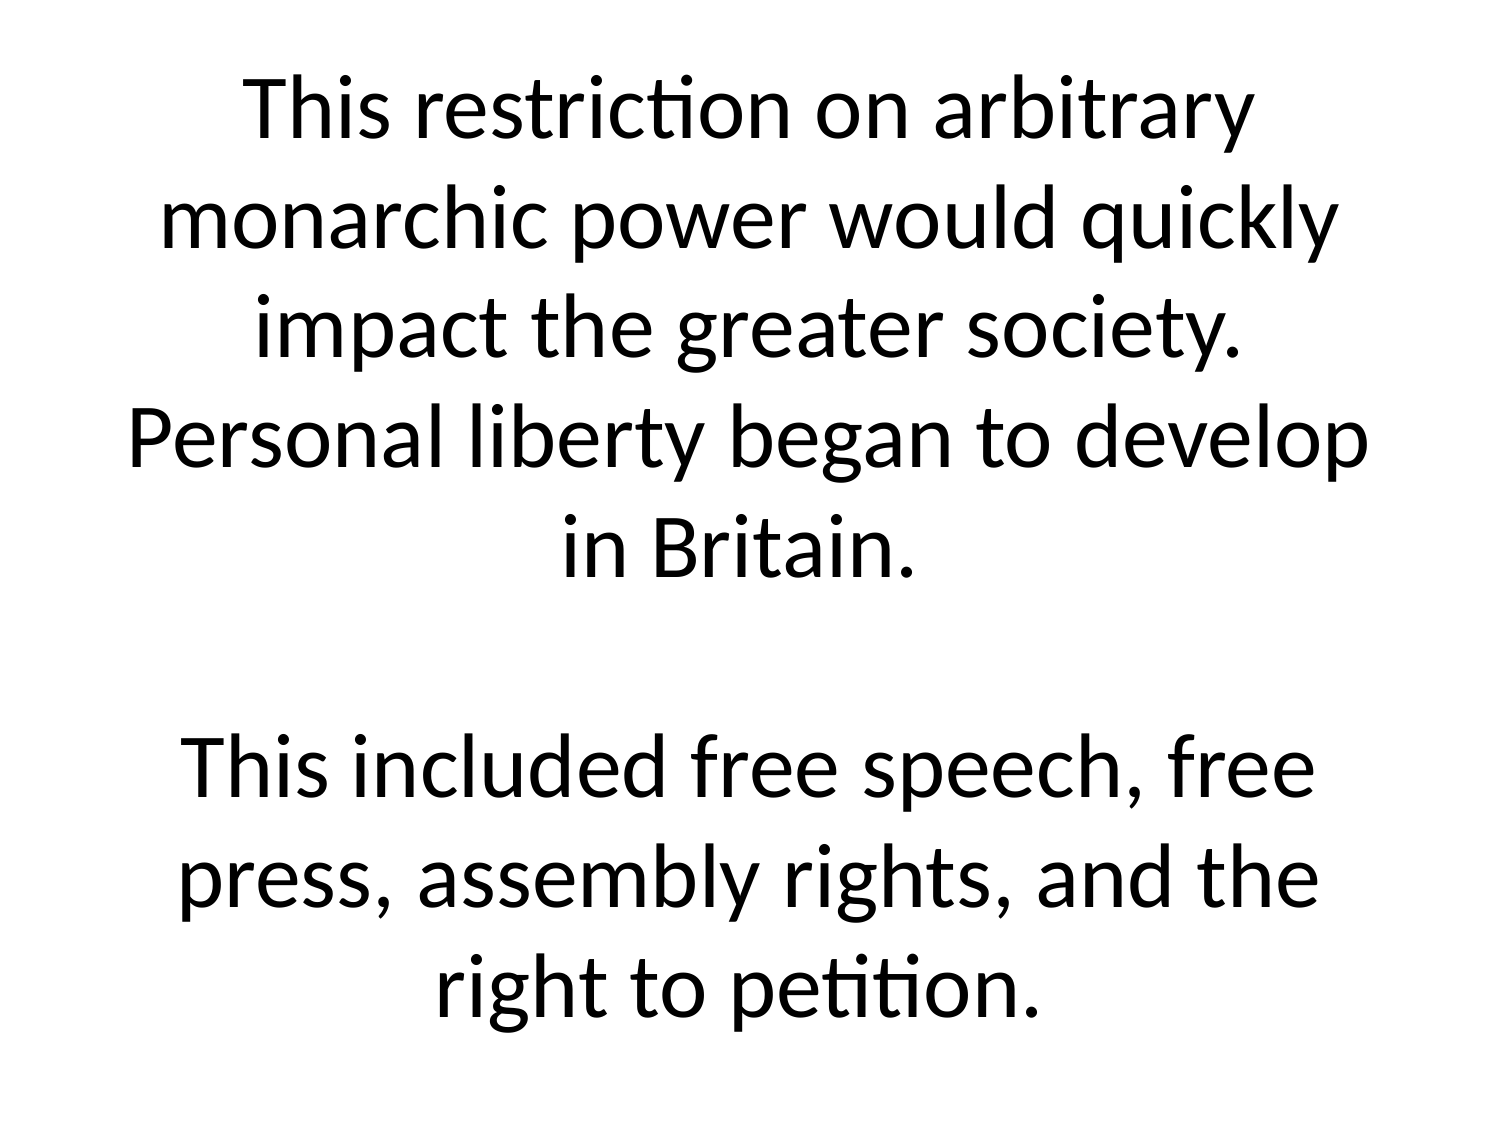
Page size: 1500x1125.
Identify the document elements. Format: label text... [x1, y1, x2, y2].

title This restriction on arbitrary monarchic power would quickly impact the greater society. Personal liberty began to develop in Britain. This included free speech, free press, assembly rights, and the right to petition. [74, 44, 1426, 1038]
